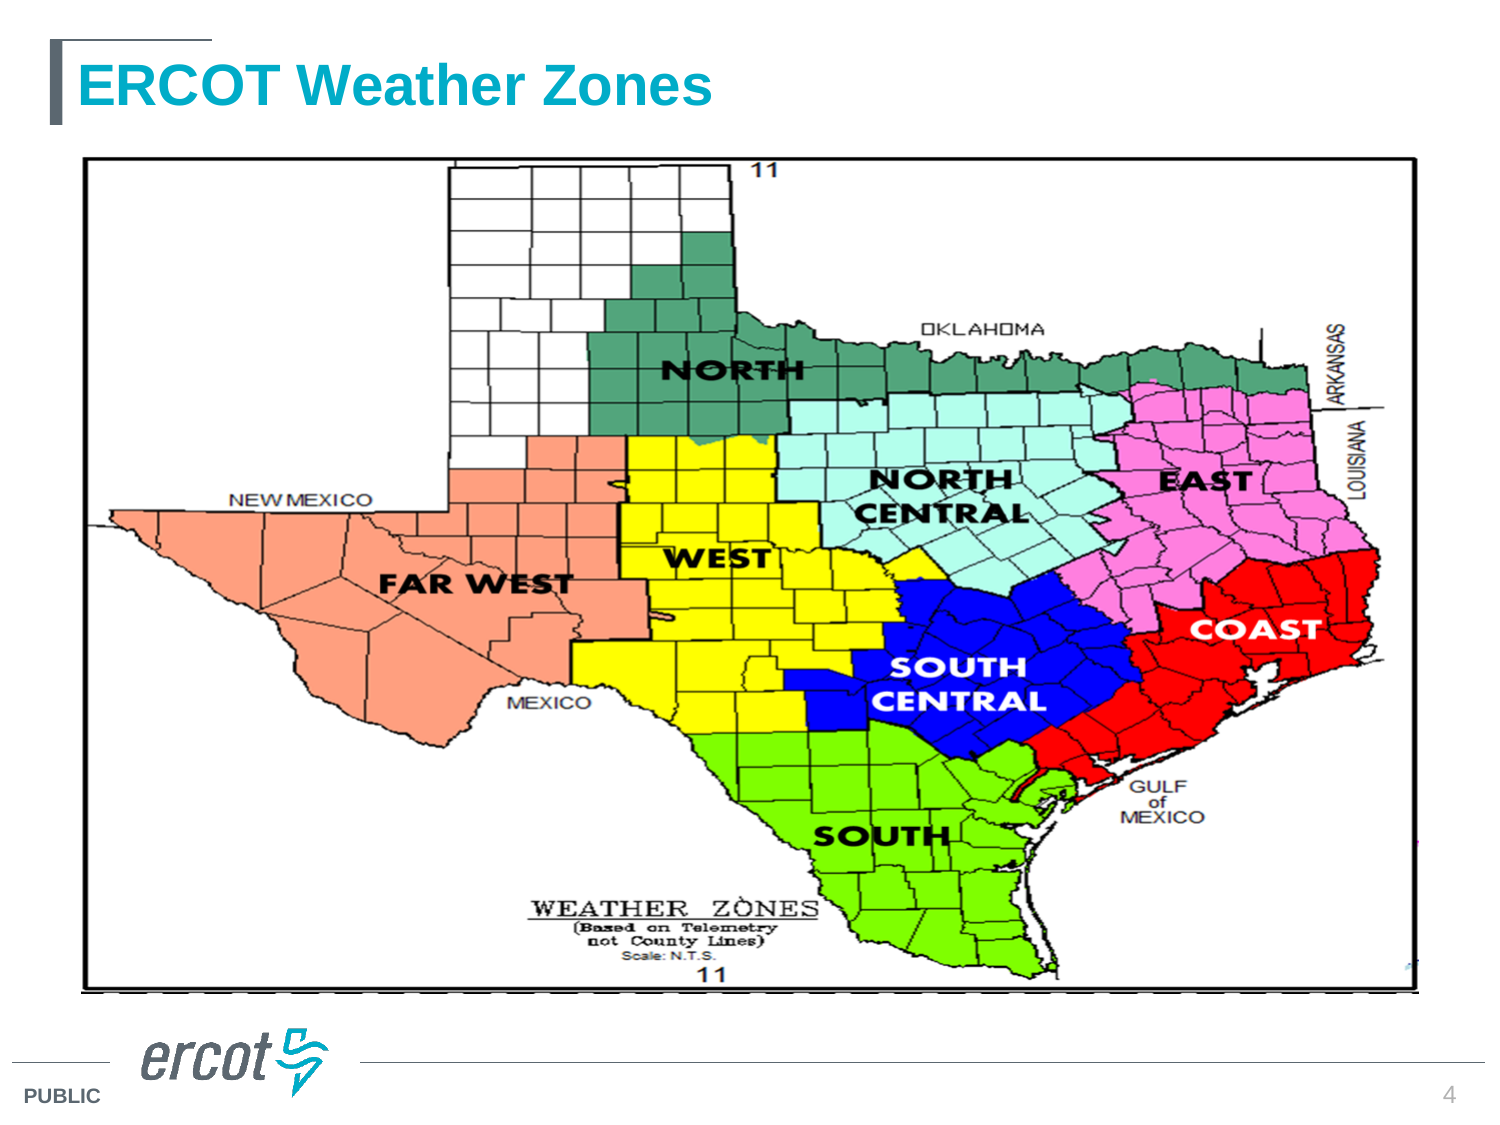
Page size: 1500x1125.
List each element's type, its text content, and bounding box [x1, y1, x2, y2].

picture [137, 1024, 332, 1100]
title ERCOT Weather Zones [62, 39, 1450, 125]
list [81, 156, 1419, 994]
slide_number 4 [1412, 1076, 1488, 1112]
